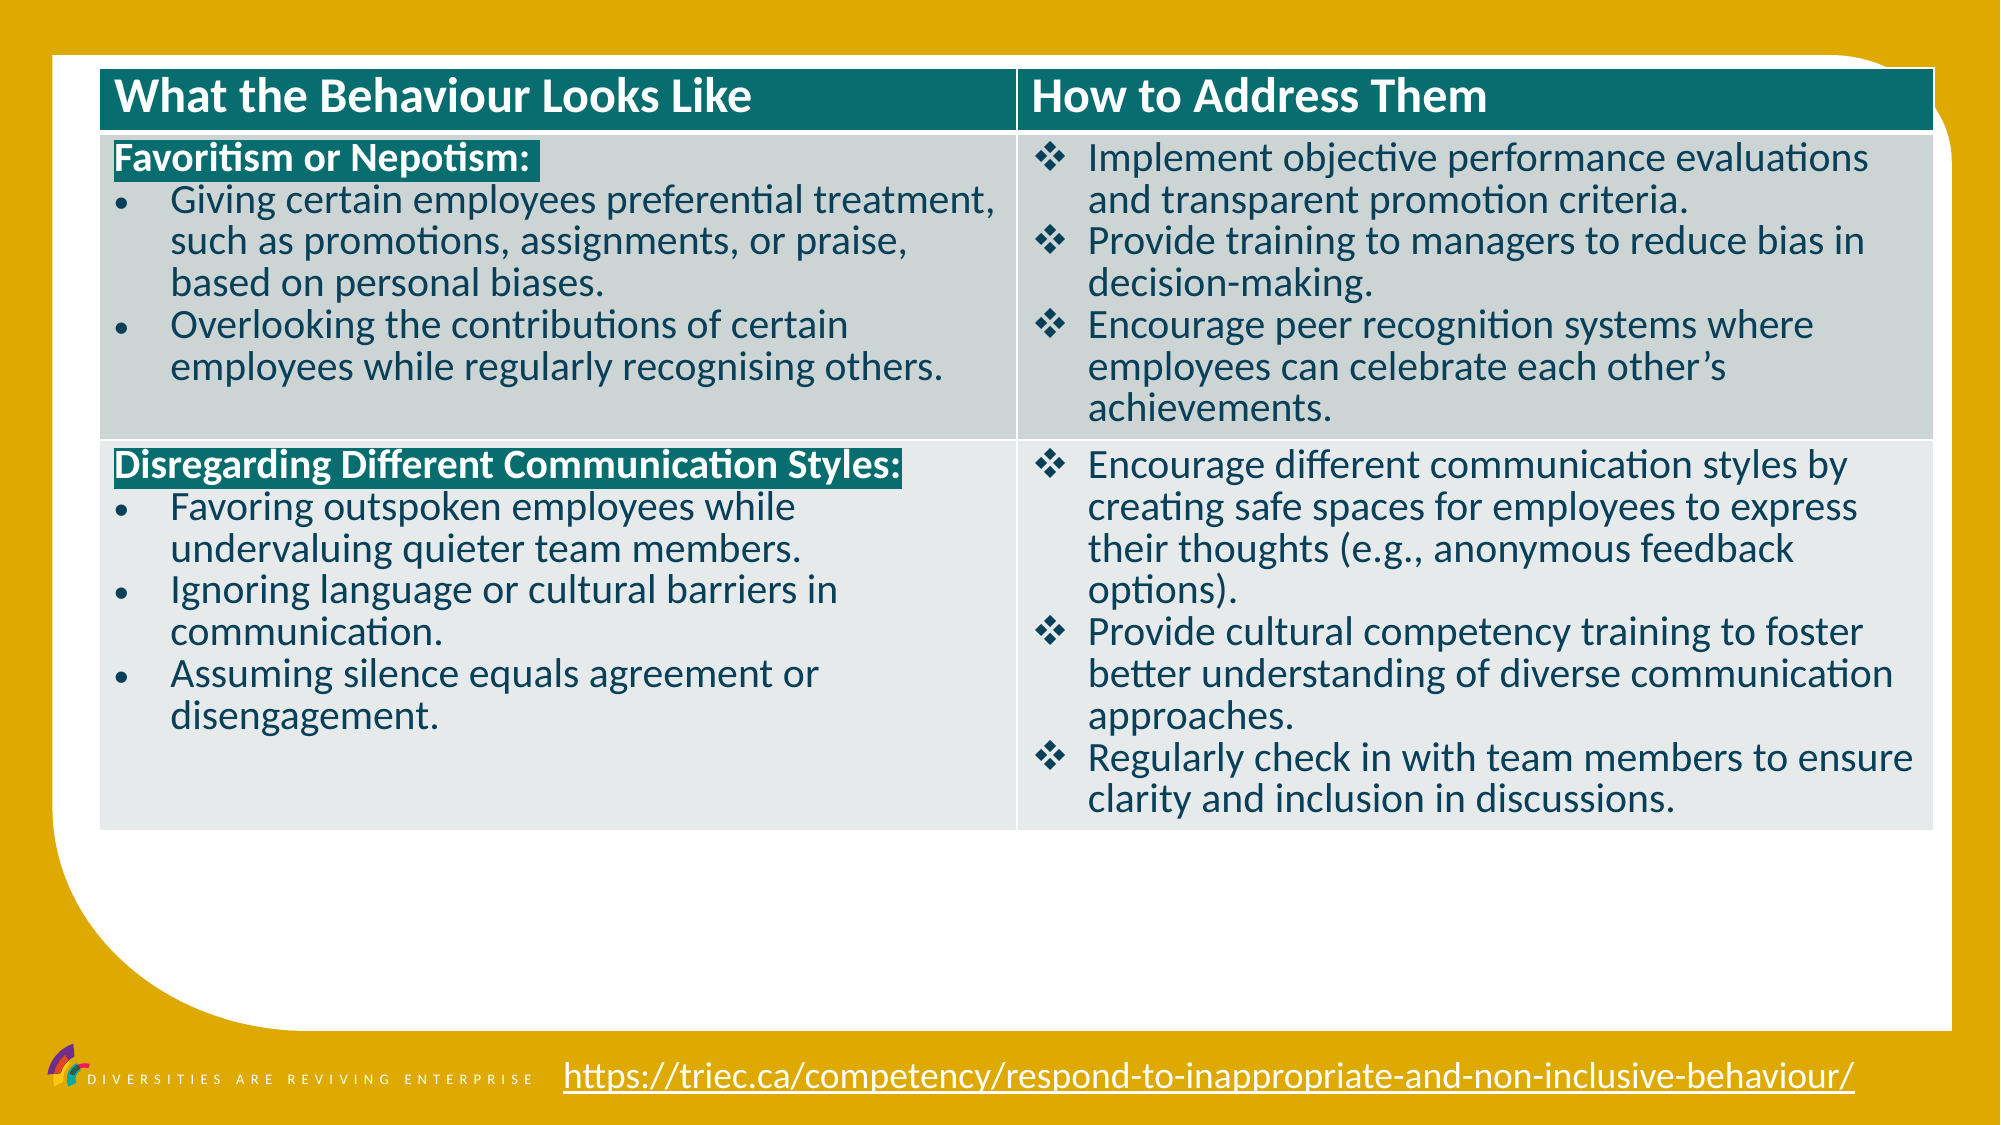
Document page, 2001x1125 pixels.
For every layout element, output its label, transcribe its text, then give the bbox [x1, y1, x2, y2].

table_cell Encourage different communication styles by creating safe spaces for employees to express their thoughts (e.g., anonymous feedback options). Provide cultural competency training to foster better understanding of diverse communication approaches. Regularly check in with team members to ensure clarity and inclusion in discussions. [1018, 441, 1933, 830]
table_header What the Behaviour Looks Like [100, 69, 1016, 130]
table_cell Implement objective performance evaluations and transparent promotion criteria. Provide training to managers to reduce bias in decision-making. Encourage peer recognition systems where employees can celebrate each other’s achievements. [1018, 135, 1933, 439]
table_header How to Address Them [1018, 69, 1933, 130]
text_box https://triec.ca/competency/respond-to-inappropriate-and-non-inclusive-behaviour/ [548, 1043, 1969, 1104]
table_cell Favoritism or Nepotism: Giving certain employees preferential treatment, such as promotions, assignments, or praise, based on personal biases. Overlooking the contributions of certain employees while regularly recognising others. [100, 135, 1016, 439]
table_cell Disregarding Different Communication Styles: Favoring outspoken employees while undervaluing quieter team members. Ignoring language or cultural barriers in communication. Assuming silence equals agreement or disengagement. [100, 441, 1016, 830]
